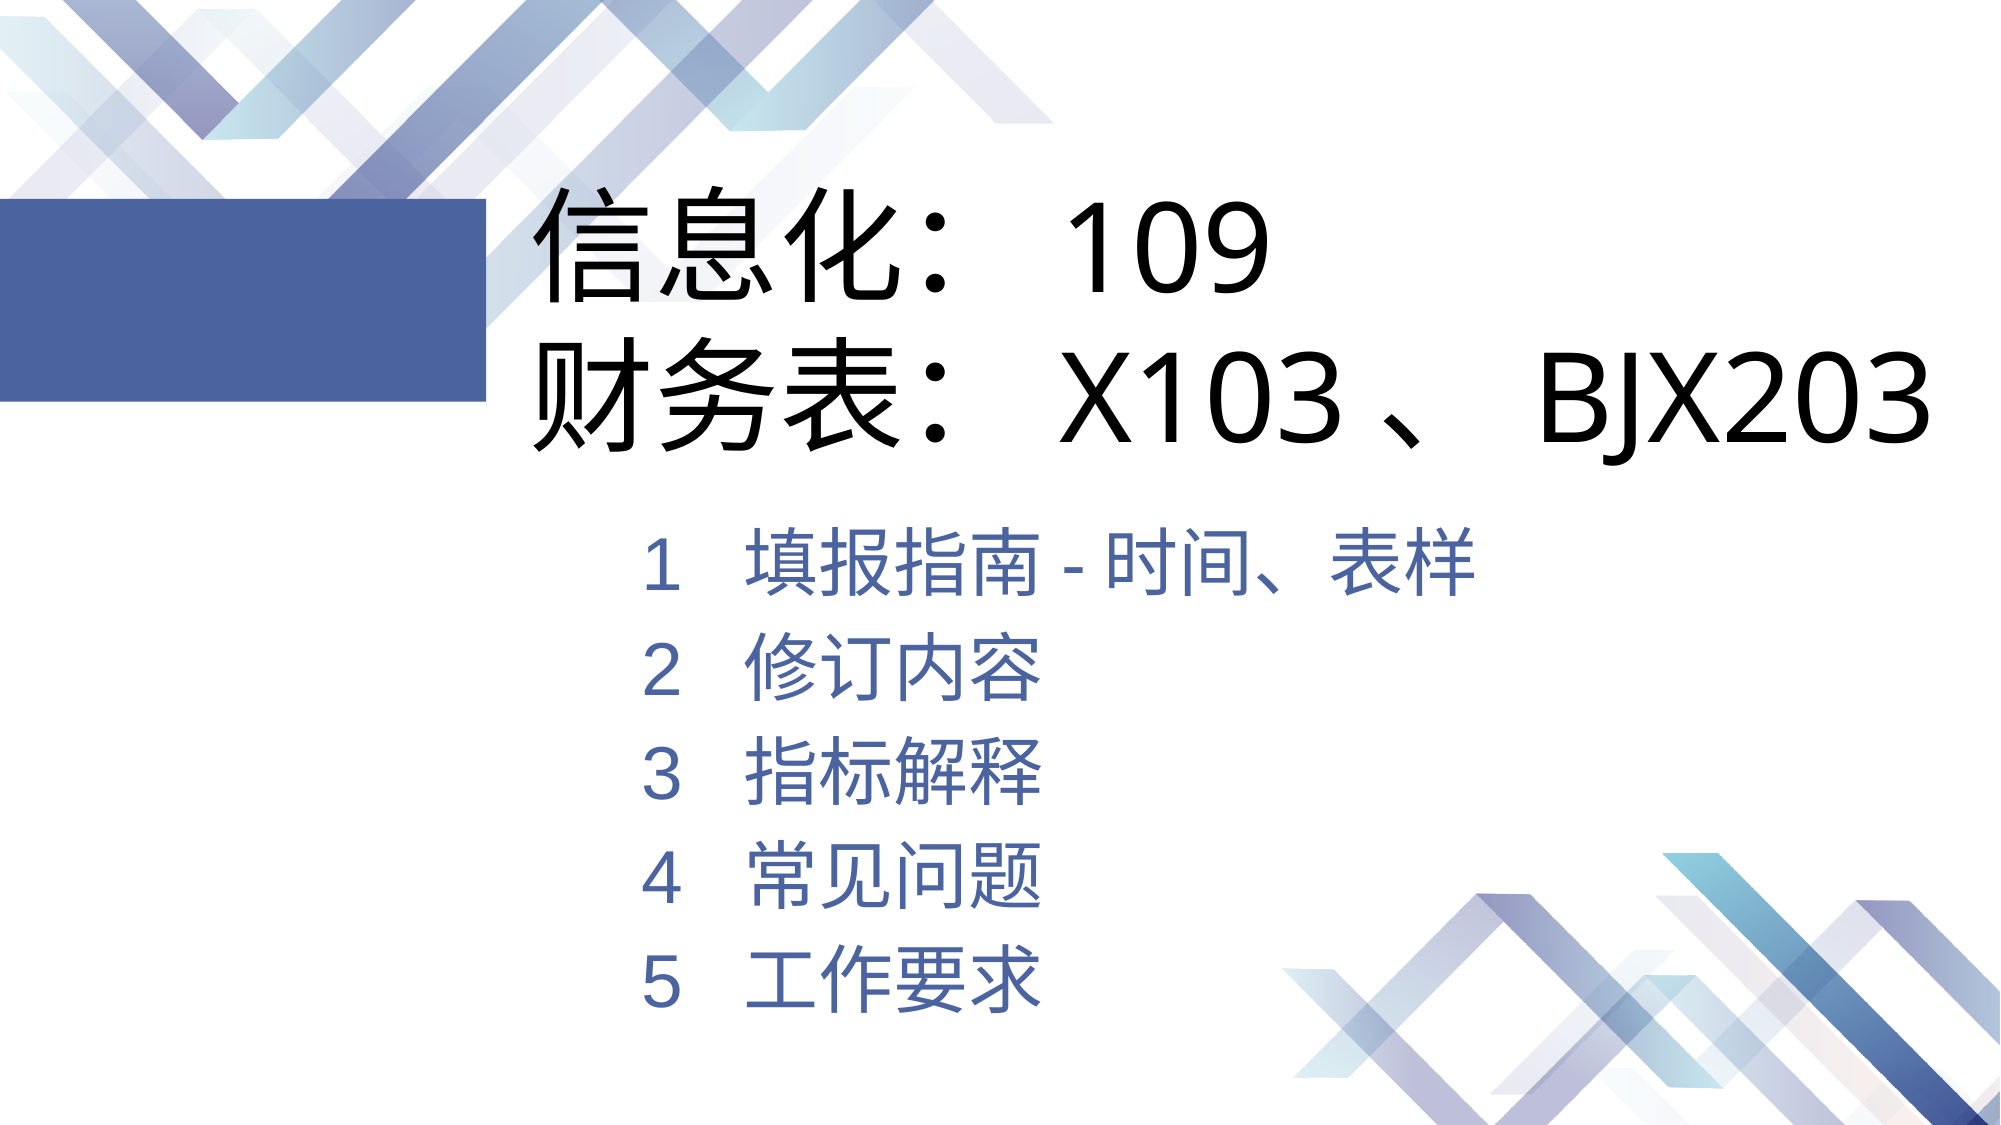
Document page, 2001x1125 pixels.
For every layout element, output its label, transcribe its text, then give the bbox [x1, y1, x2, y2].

text_box 1 填报指南-时间、表样 2 修订内容 3 指标解释 4 常见问题 5 工作要求 [627, 494, 1619, 1043]
picture [0, 0, 1293, 364]
text_box [0, 364, 487, 403]
picture [1037, 853, 2000, 1125]
text_box 信息化：109 财务表：X103、BJX203 [515, 160, 2000, 475]
